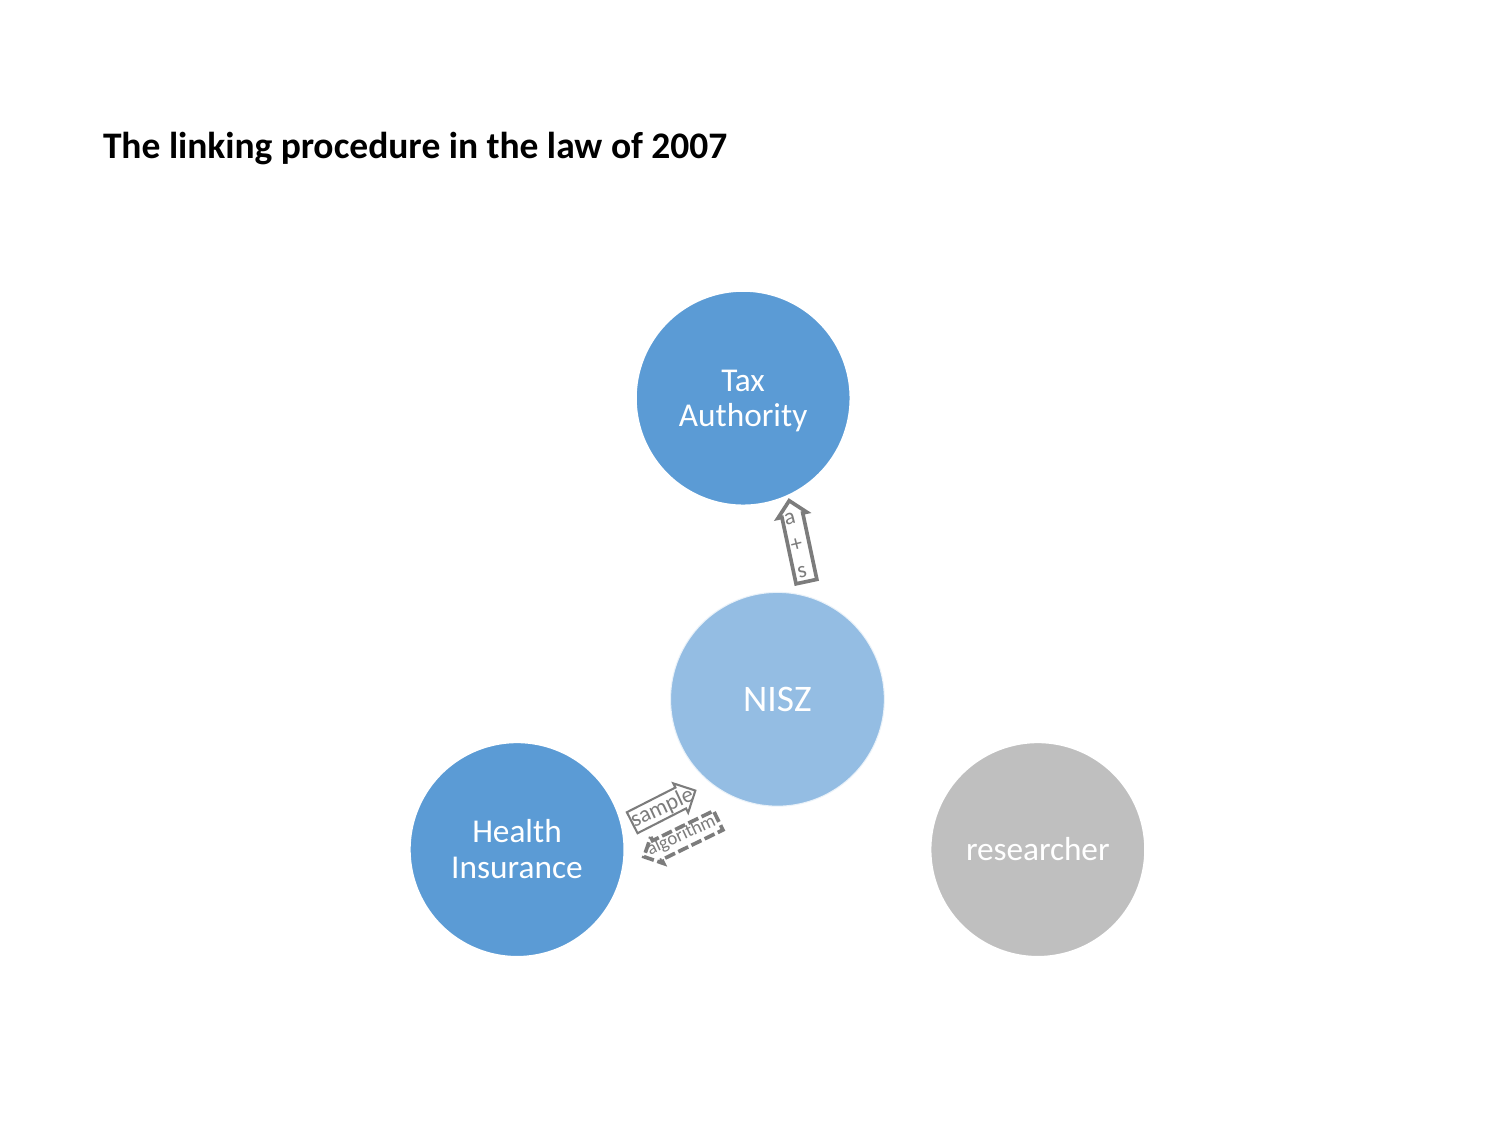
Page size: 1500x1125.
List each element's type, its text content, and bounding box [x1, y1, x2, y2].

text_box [277, 290, 1278, 958]
text_box The linking procedure in the law of 2007 [88, 113, 1412, 399]
